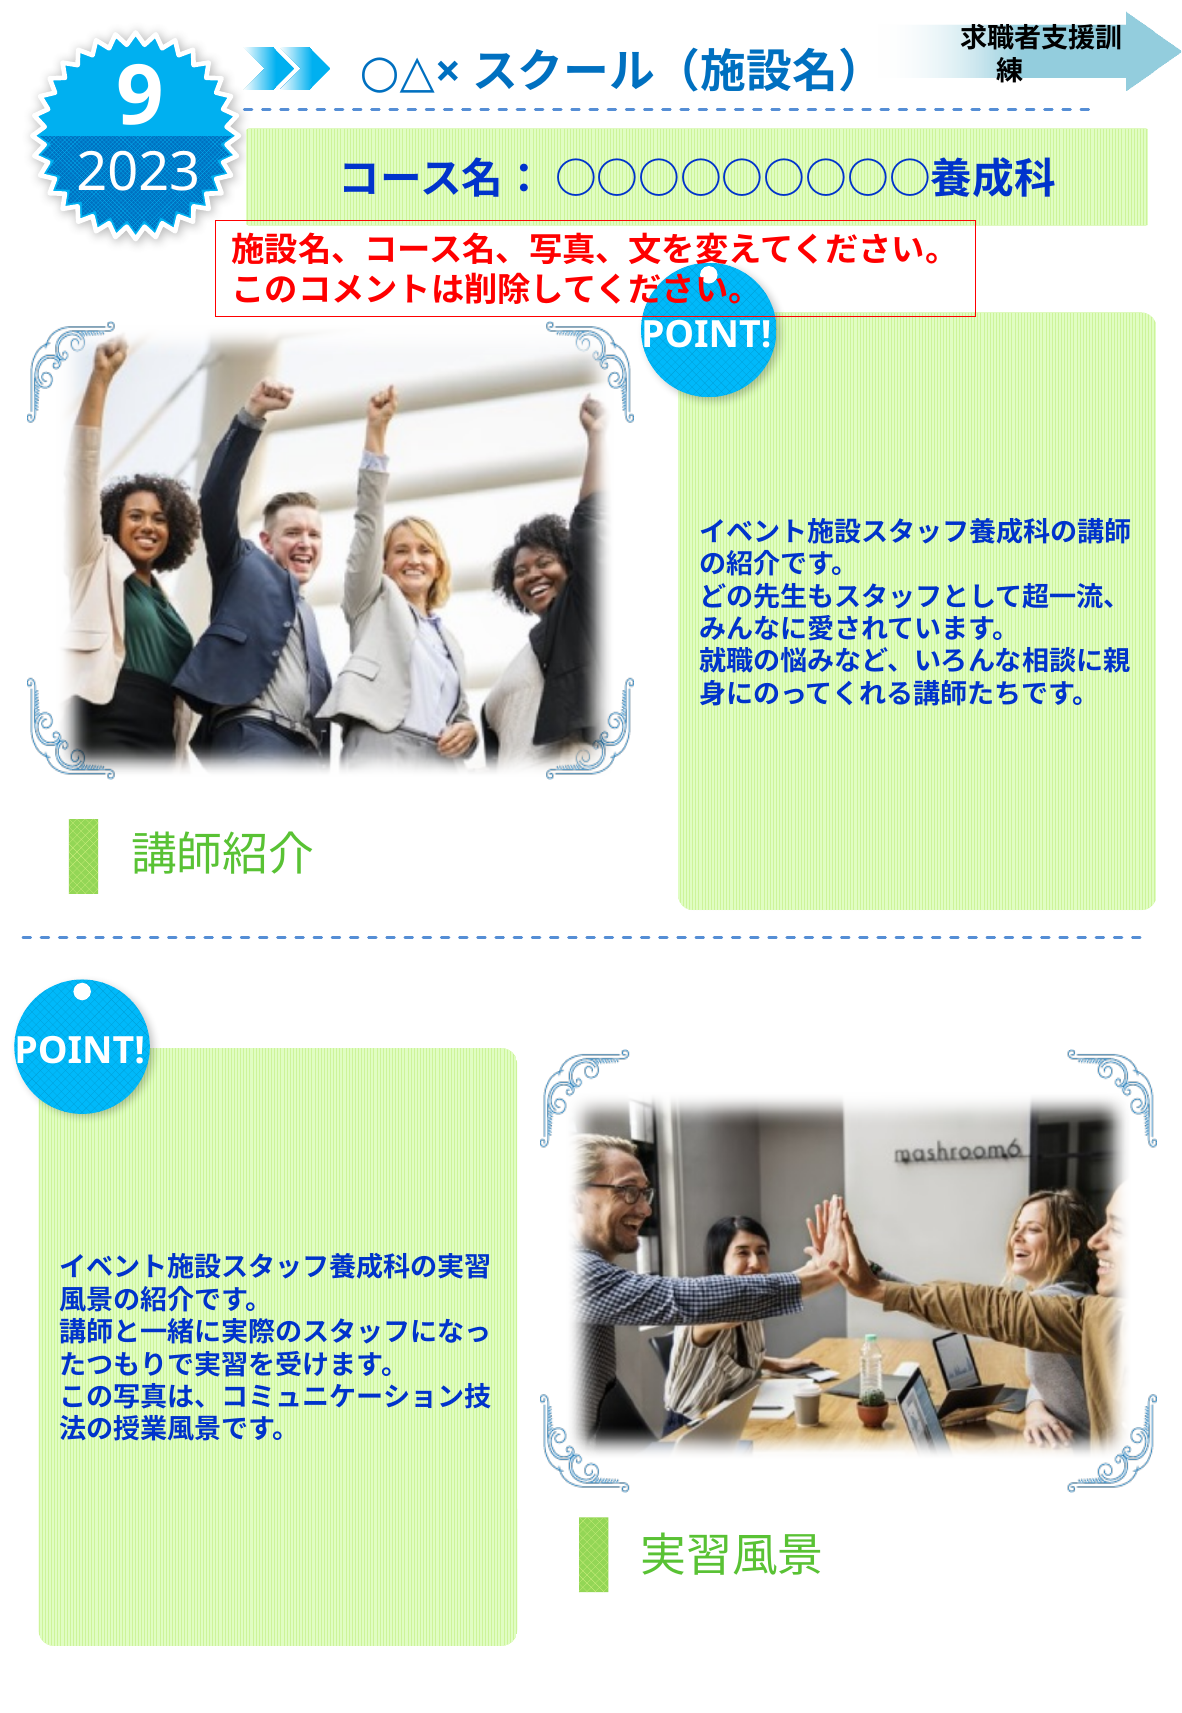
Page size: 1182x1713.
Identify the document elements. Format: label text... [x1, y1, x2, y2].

text_box コース名： ○○○○○○○○○養成科 [244, 126, 1151, 228]
text_box [577, 1515, 610, 1594]
text_box イベント施設スタッフ養成科の実習風景の紹介です。 講師と一緒に実際のスタッフになったつもりで実習を受けます。 この写真は、コミュニケーション技法の授業風景です。 [36, 1045, 520, 1649]
text_box 実習風景 [624, 1517, 841, 1589]
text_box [243, 34, 1093, 110]
text_box [67, 817, 100, 896]
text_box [8, 979, 152, 1115]
picture [27, 321, 634, 780]
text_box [32, 32, 240, 240]
text_box イベント施設スタッフ養成科の講師の紹介です。 どの先生もスタッフとして超一流、みんなに愛されています。 就職の悩みなど、いろんな相談に親身にのってくれる講師たちです。 [675, 310, 1159, 913]
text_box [635, 262, 778, 398]
text_box 施設名、コース名、写真、文を変えてください。 このコメントは削除してください。 [215, 220, 976, 317]
text_box 求職者支援訓練 [873, 9, 1182, 92]
picture [540, 1049, 1157, 1493]
text_box 講師紹介 [114, 816, 332, 888]
